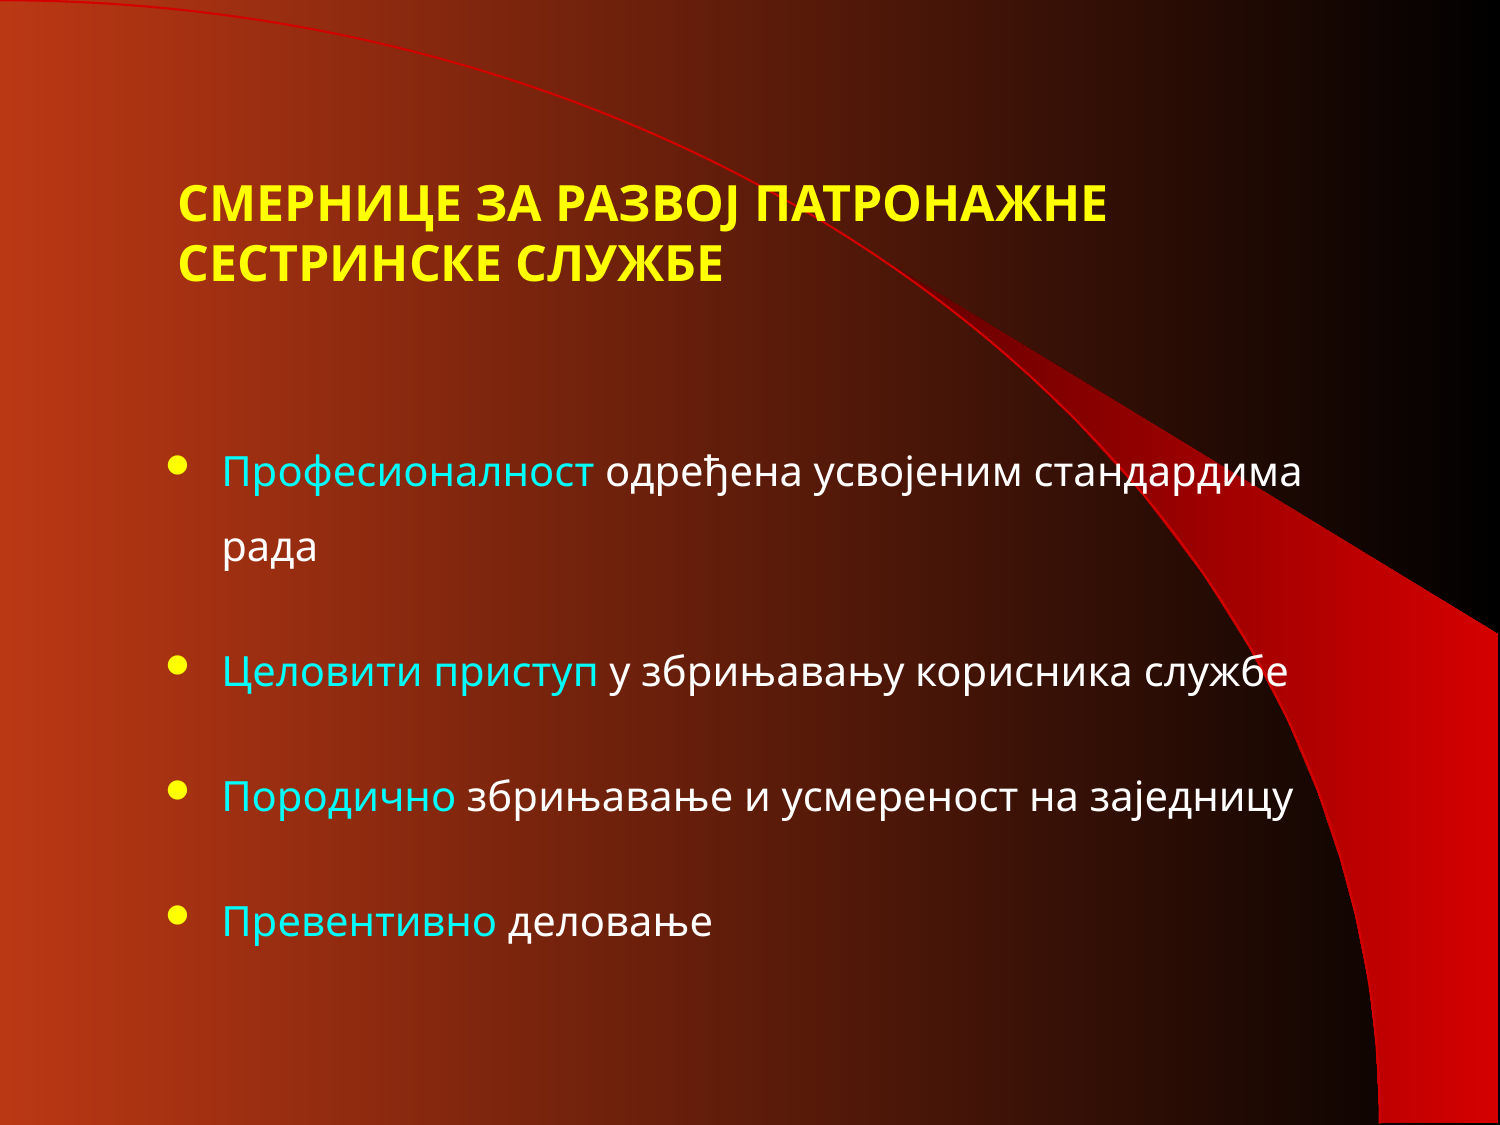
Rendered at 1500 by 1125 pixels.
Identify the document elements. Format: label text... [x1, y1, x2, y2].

title СМЕРНИЦЕ ЗА РАЗВОЈ ПАТРОНАЖНЕ СЕСТРИНСКЕ СЛУЖБЕ [162, 137, 1176, 326]
list Професионалност одређена усвојеним стандардима рада Целовити приступ у збрињавању корисника службе Породично збрињавање и усмереност на заједницу Превентивно деловање [150, 412, 1425, 963]
